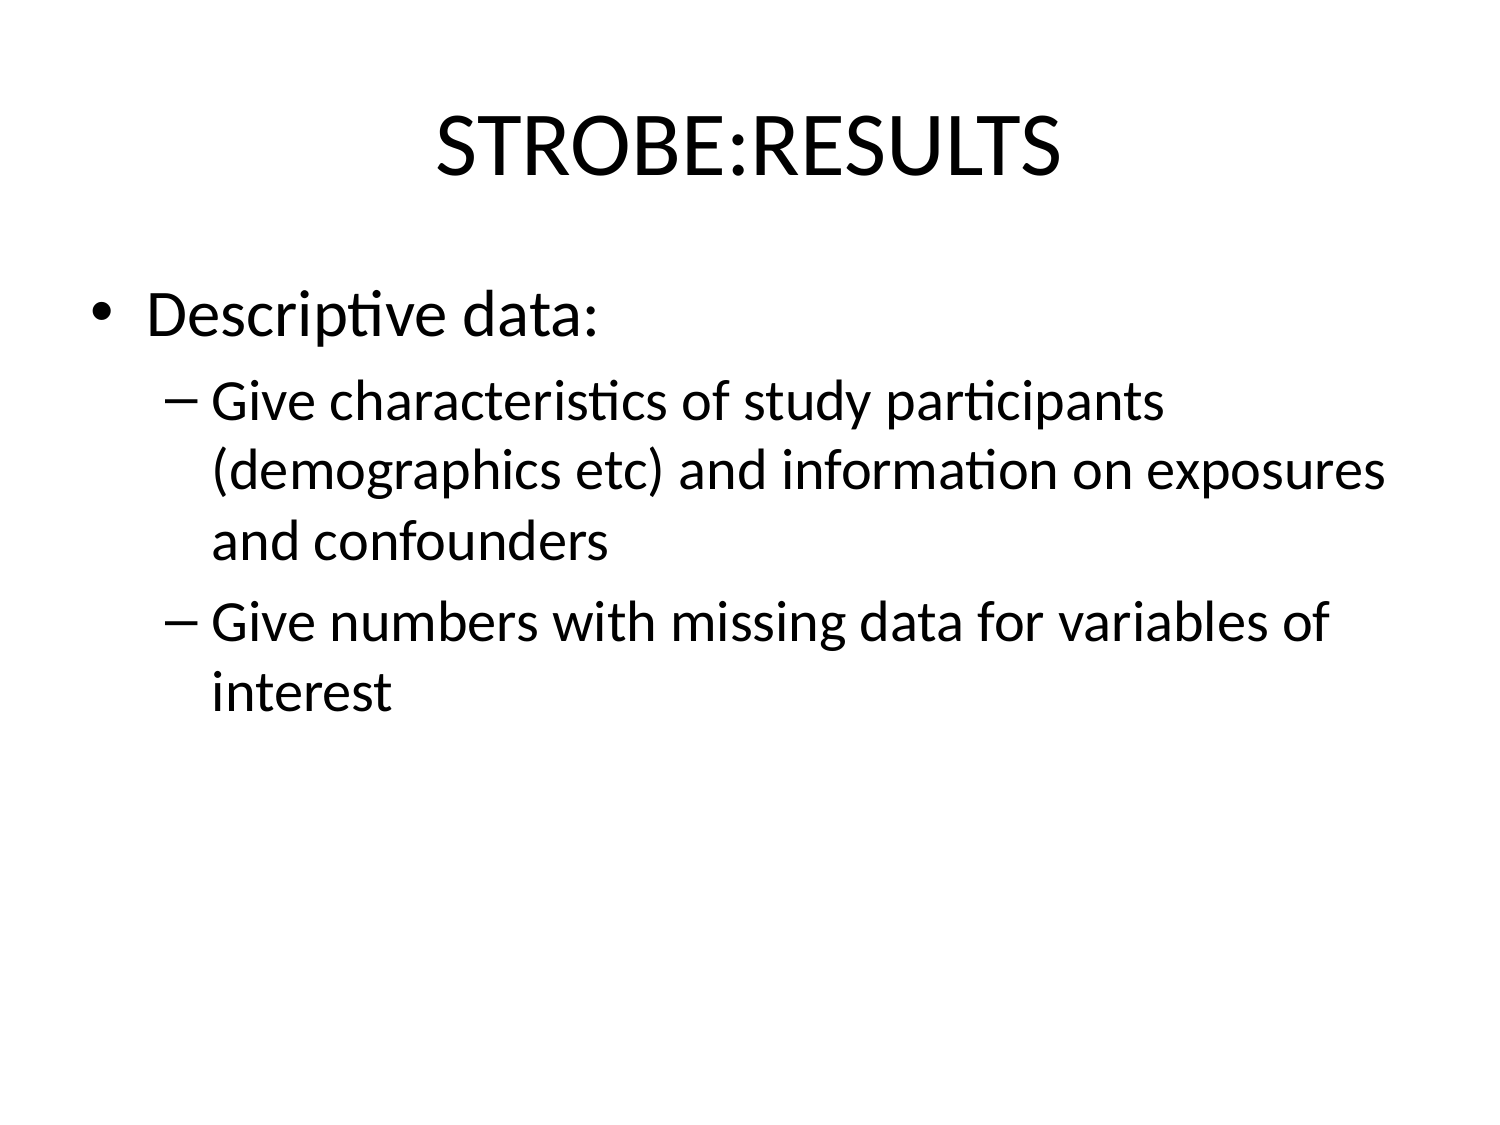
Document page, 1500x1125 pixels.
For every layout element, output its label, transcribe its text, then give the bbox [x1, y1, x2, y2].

list Descriptive data: Give characteristics of study participants (demographics etc) and information on exposures and confounders Give numbers with missing data for variables of interest [75, 262, 1425, 1005]
title STROBE:RESULTS [75, 45, 1425, 233]
